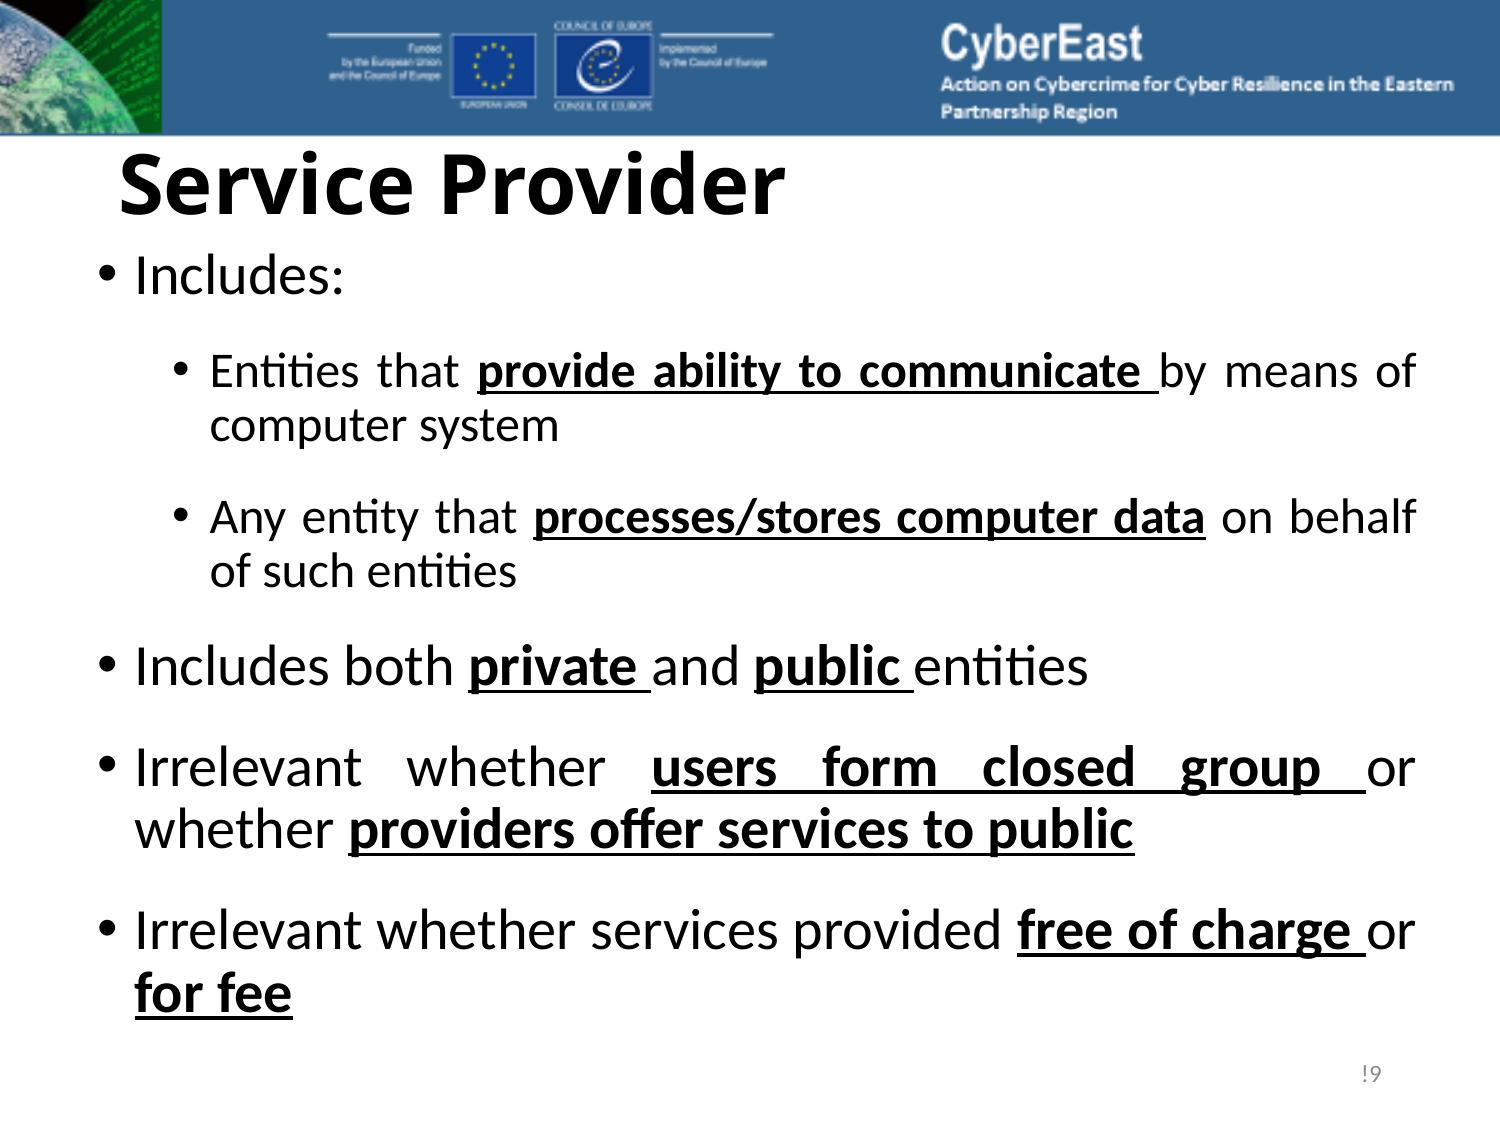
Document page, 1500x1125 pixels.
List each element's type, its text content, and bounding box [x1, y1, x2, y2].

slide_number !9 [1059, 1042, 1397, 1103]
picture [0, 0, 1500, 1125]
list Includes: Entities that provide ability to communicate by means of computer system Any entity that processes/stores computer data on behalf of such entities Includes both private and public entities Irrelevant whether users form closed group or whether providers offer services to public Irrelevant whether services provided free of charge or for fee [82, 236, 1433, 1089]
title Service Provider [103, 79, 1397, 236]
